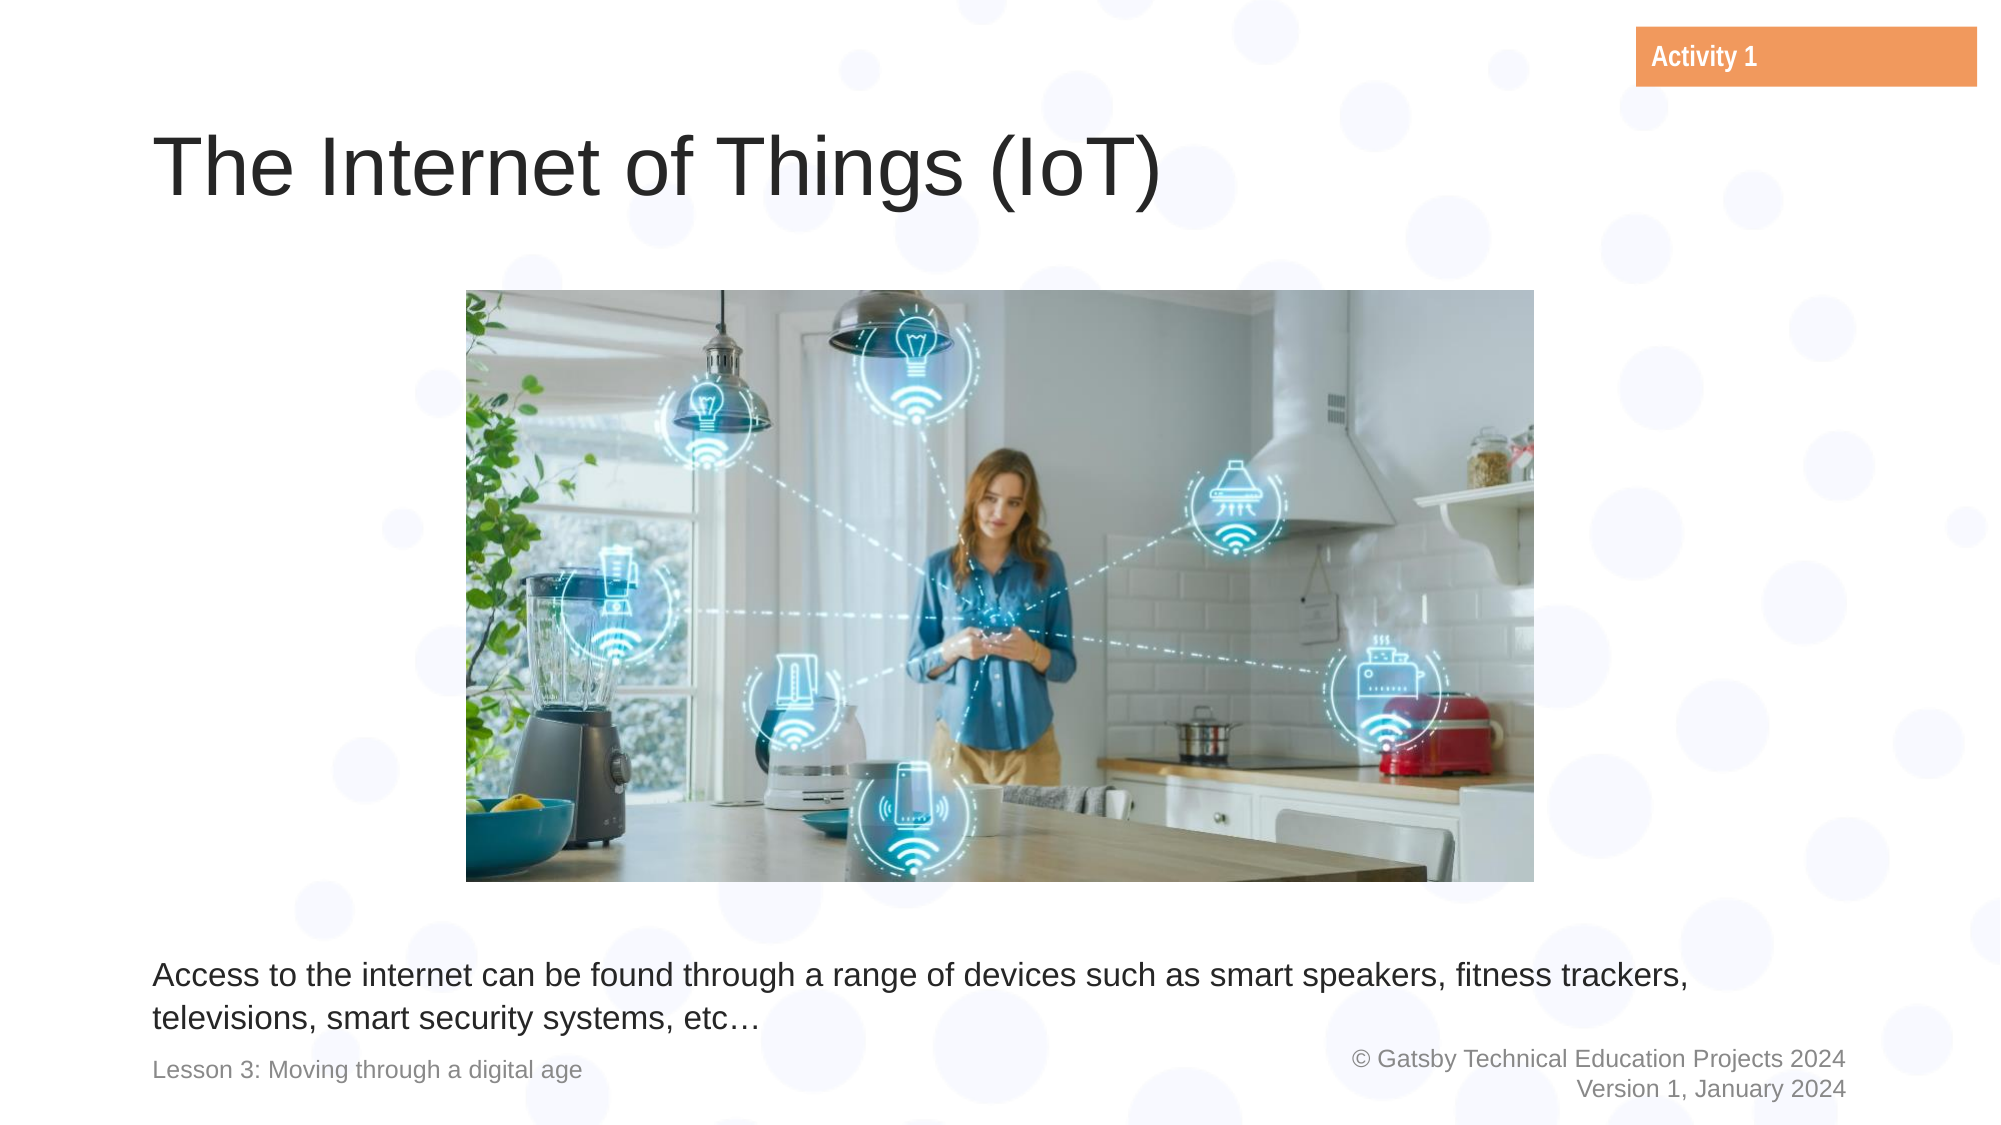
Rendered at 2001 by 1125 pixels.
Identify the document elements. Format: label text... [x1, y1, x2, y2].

picture [466, 290, 1534, 882]
list Access to the internet can be found through a range of devices such as smart speakers, fitness trackers, televisions, smart security systems, etc… [137, 942, 1863, 1014]
list Activity 1 [1636, 26, 1978, 87]
list Lesson 3: Moving through a digital age [137, 1031, 1024, 1103]
title The Internet of Things (IoT) [137, 59, 1863, 278]
